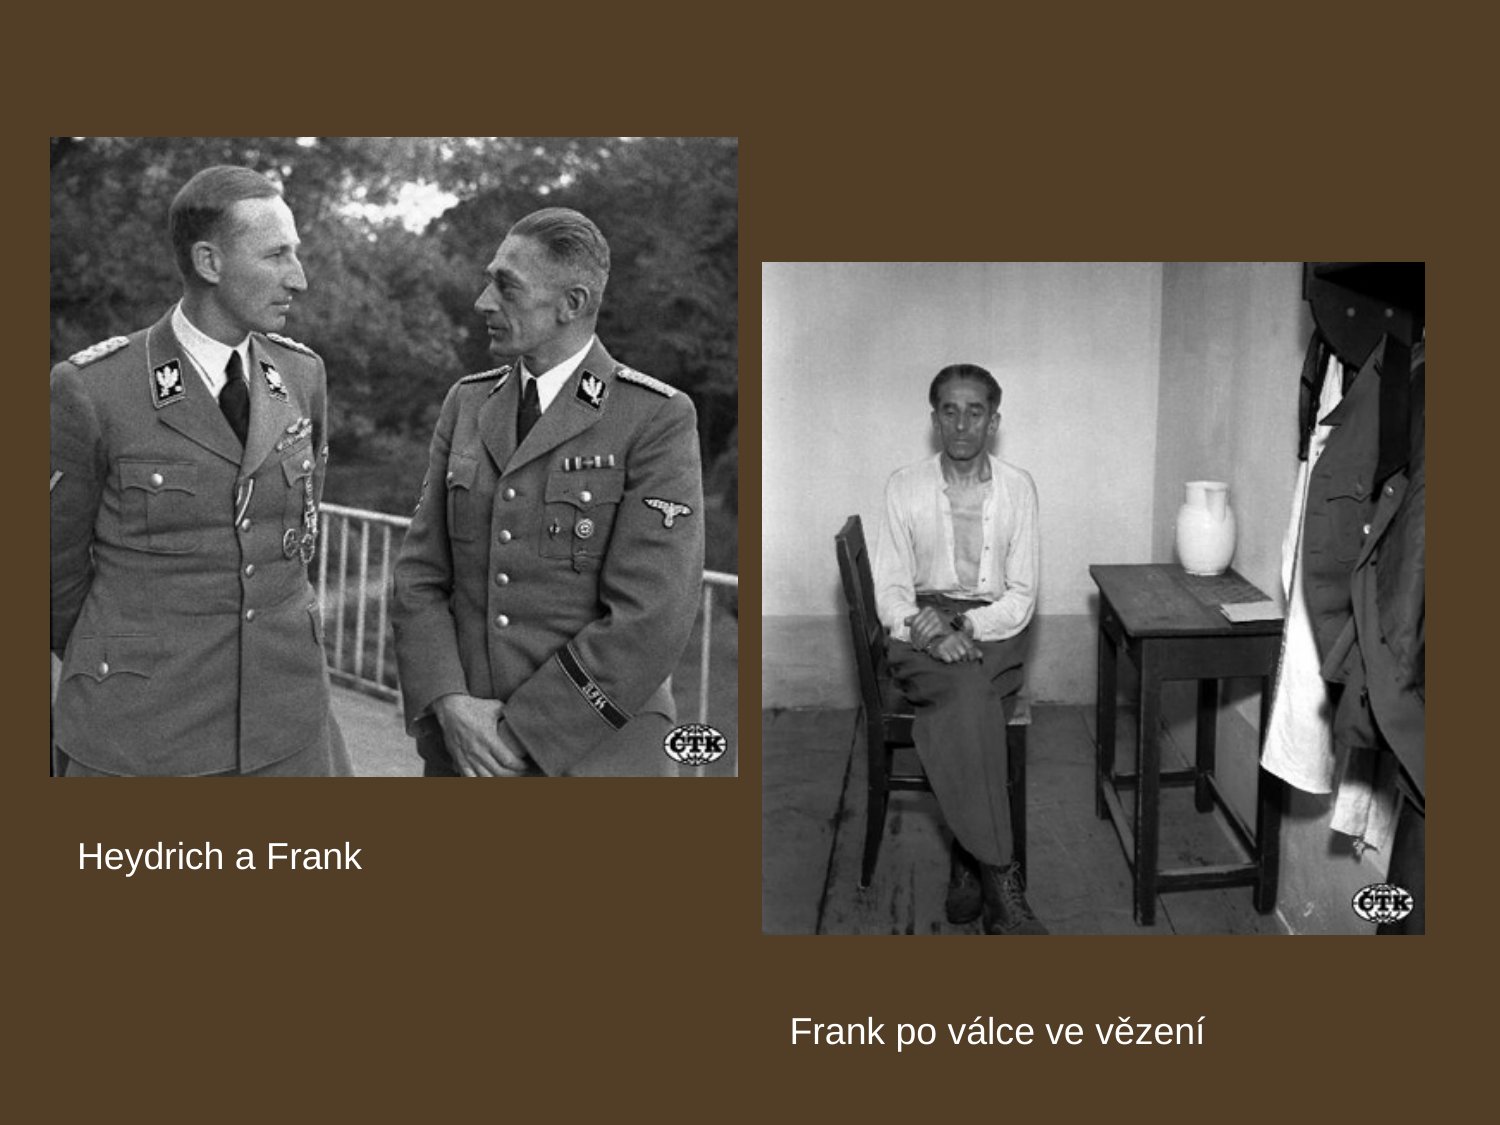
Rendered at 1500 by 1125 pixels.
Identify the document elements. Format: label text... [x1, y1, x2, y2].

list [49, 137, 738, 777]
text_box Heydrich a Frank [62, 824, 675, 885]
text_box Frank po válce ve vězení [774, 999, 1238, 1060]
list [762, 262, 1426, 936]
